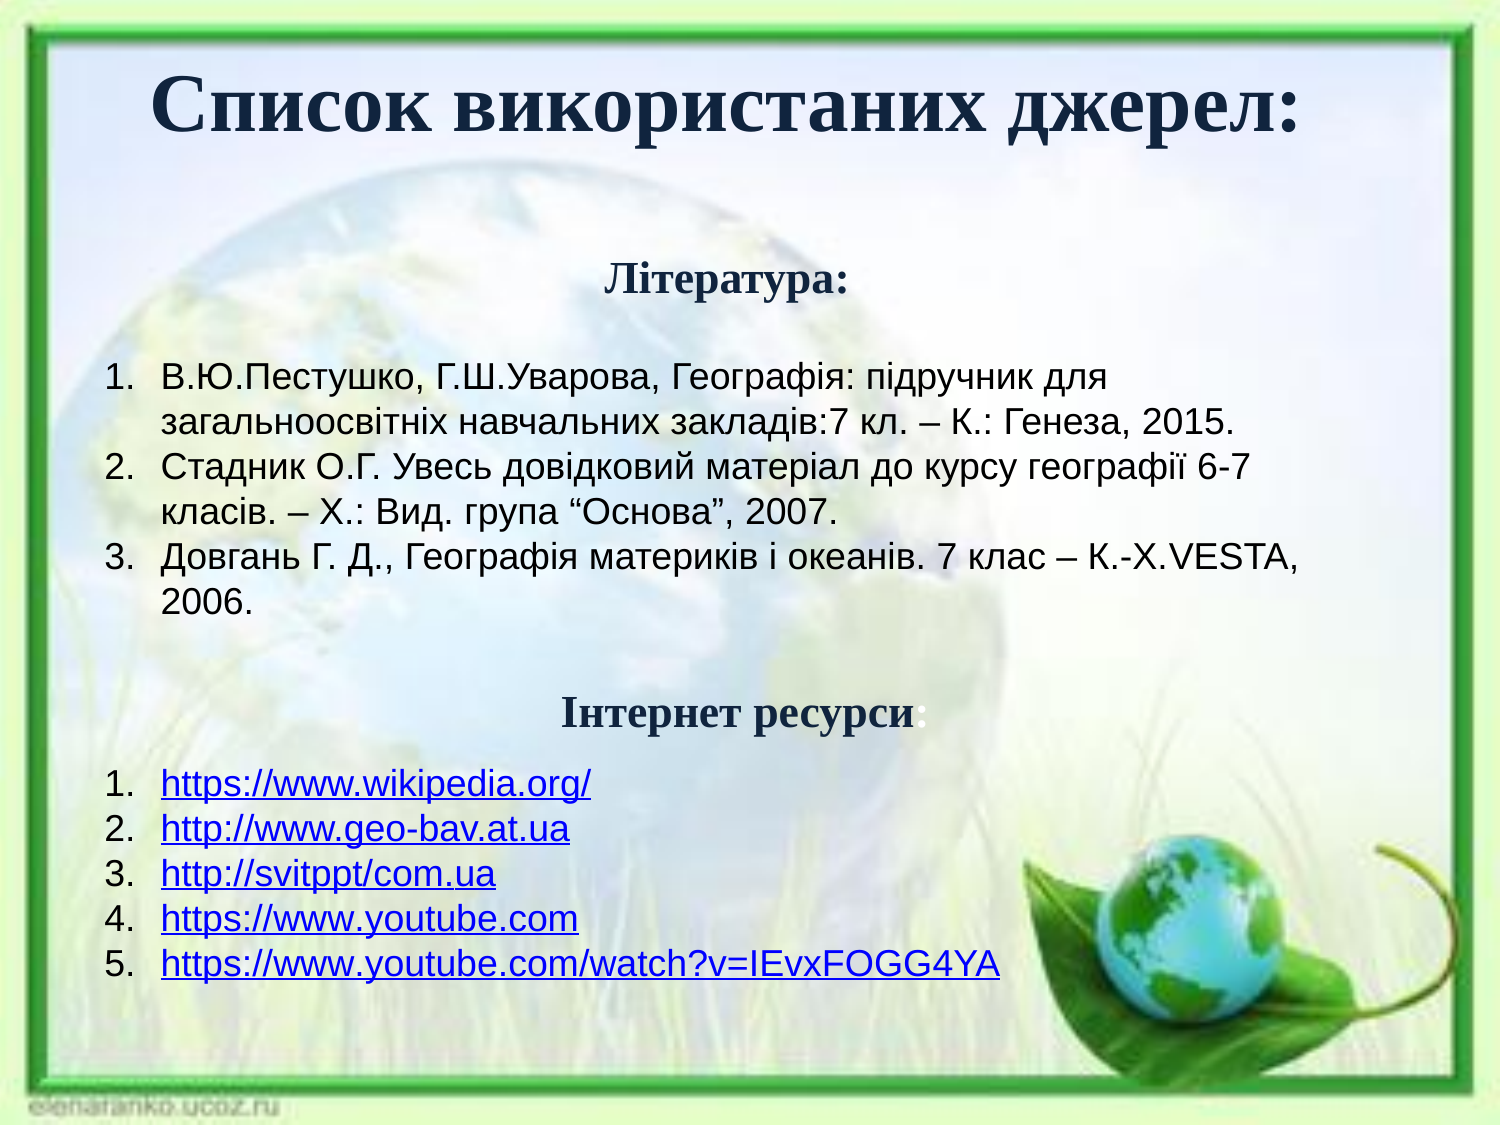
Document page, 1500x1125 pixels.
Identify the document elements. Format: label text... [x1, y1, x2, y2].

text_box В.Ю.Пестушко, Г.Ш.Уварова, Географія: підручник для загальноосвітніх навчальних закладів:7 кл. – К.: Генеза, 2015. Стадник О.Г. Увесь довідковий матеріал до курсу географії 6-7 класів. – Х.: Вид. група “Основа”, 2007. Довгань Г. Д., Географія материків і океанів. 7 клас – К.-Х.VESTA, 2006. [89, 344, 1354, 630]
picture [0, 0, 1500, 1125]
title Список використаних джерел: Література: [126, 40, 1328, 315]
text_box https://www.wikipedia.org/ http://www.geo-bav.at.ua http://svitppt/com.ua https://www.youtube.com https://www.youtube.com/watch?v=IEvxFOGG4YA [89, 751, 1354, 992]
list Інтернет ресурси: [135, 656, 1355, 744]
